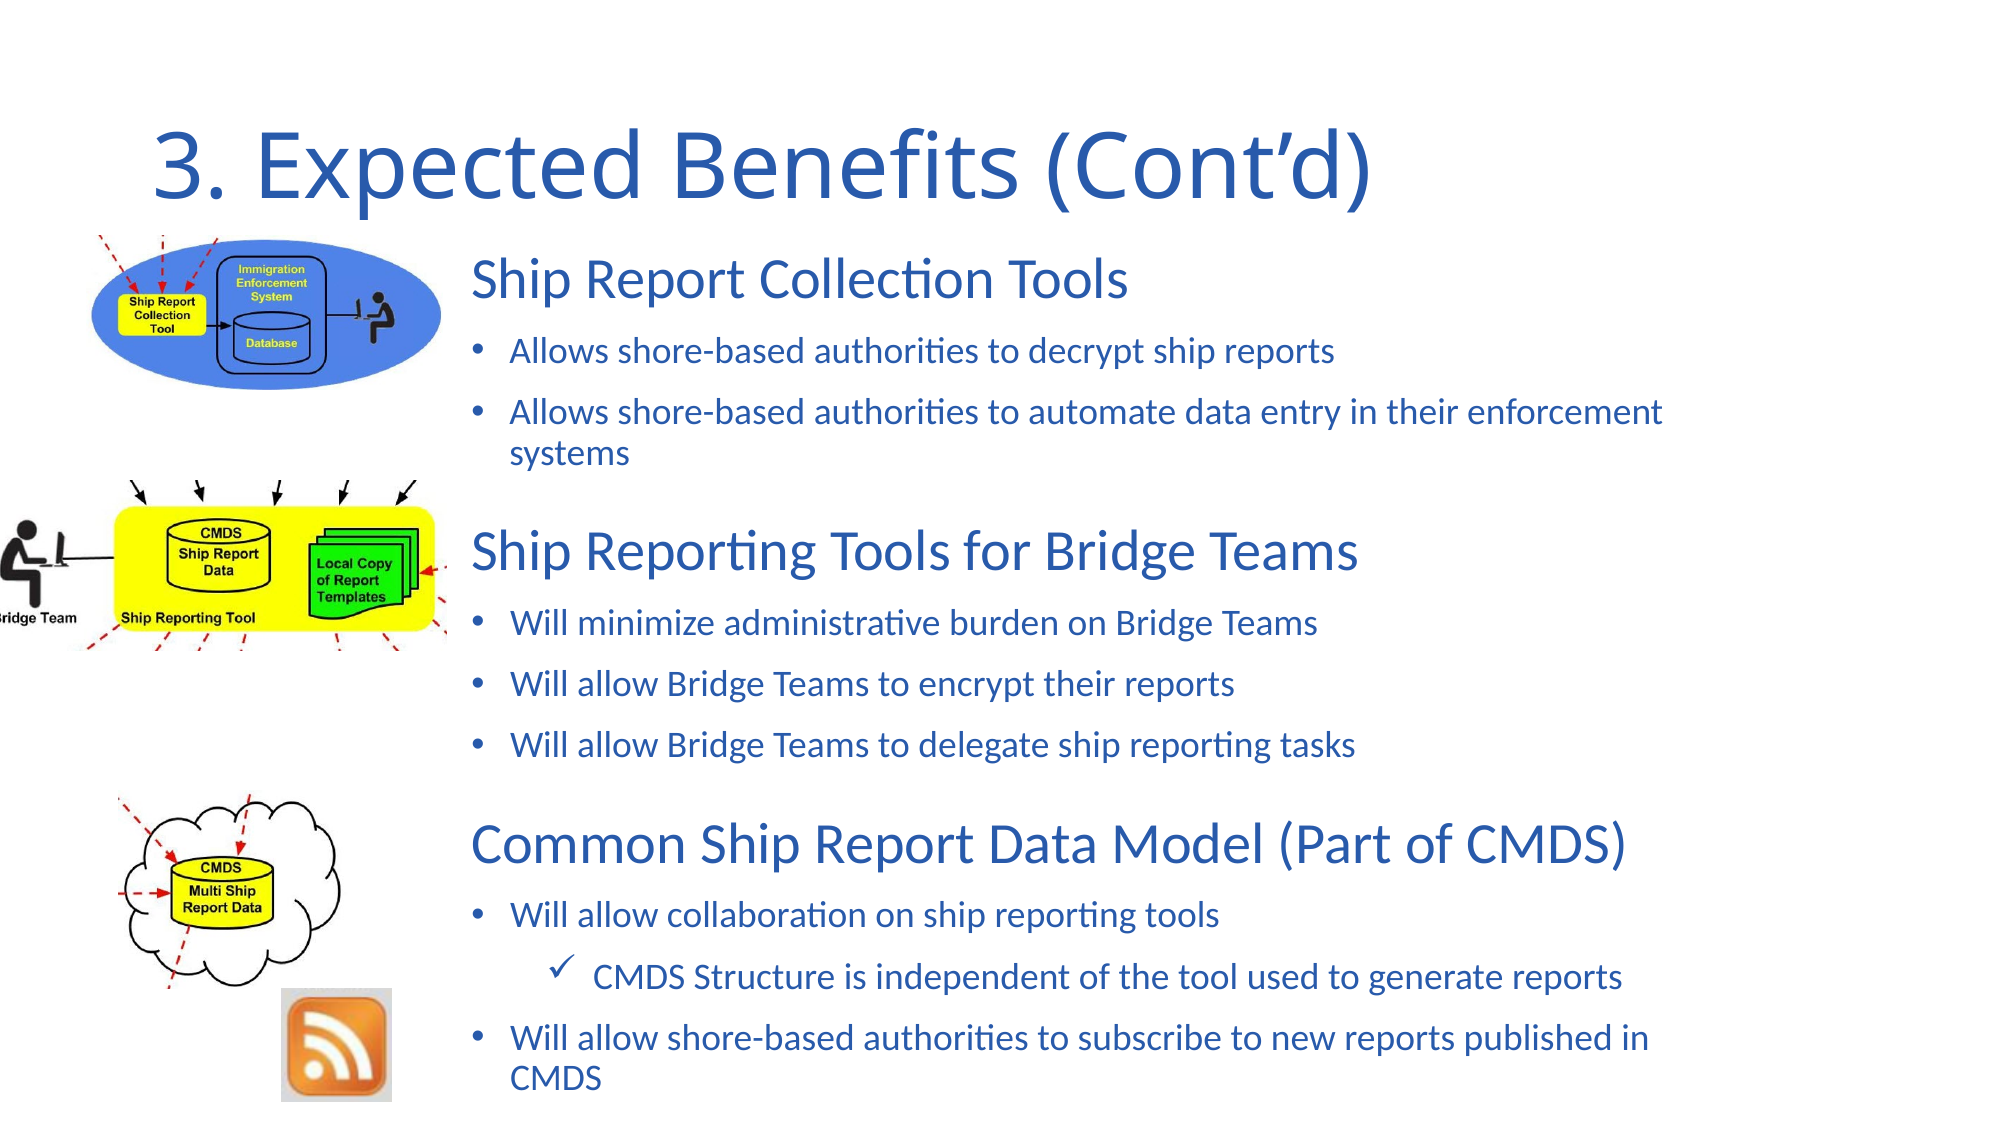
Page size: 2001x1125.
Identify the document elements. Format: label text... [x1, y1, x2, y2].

text_box Ship Report Collection Tools Allows shore-based authorities to decrypt ship reports Allows shore-based authorities to automate data entry in their enforcement systems Ship Reporting Tools for Bridge Teams Will minimize administrative burden on Bridge Teams Will allow Bridge Teams to encrypt their reports Will allow Bridge Teams to delegate ship reporting tasks Common Ship Report Data Model (Part of CMDS) Will allow collaboration on ship reporting tools CMDS Structure is independent of the tool used to generate reports Will allow shore-based authorities to subscribe to new reports published in CMDS [456, 232, 1766, 1107]
picture [0, 480, 447, 651]
title 3. Expected Benefits (Cont’d) [137, 59, 1863, 278]
picture [118, 790, 392, 1102]
picture [86, 235, 443, 390]
